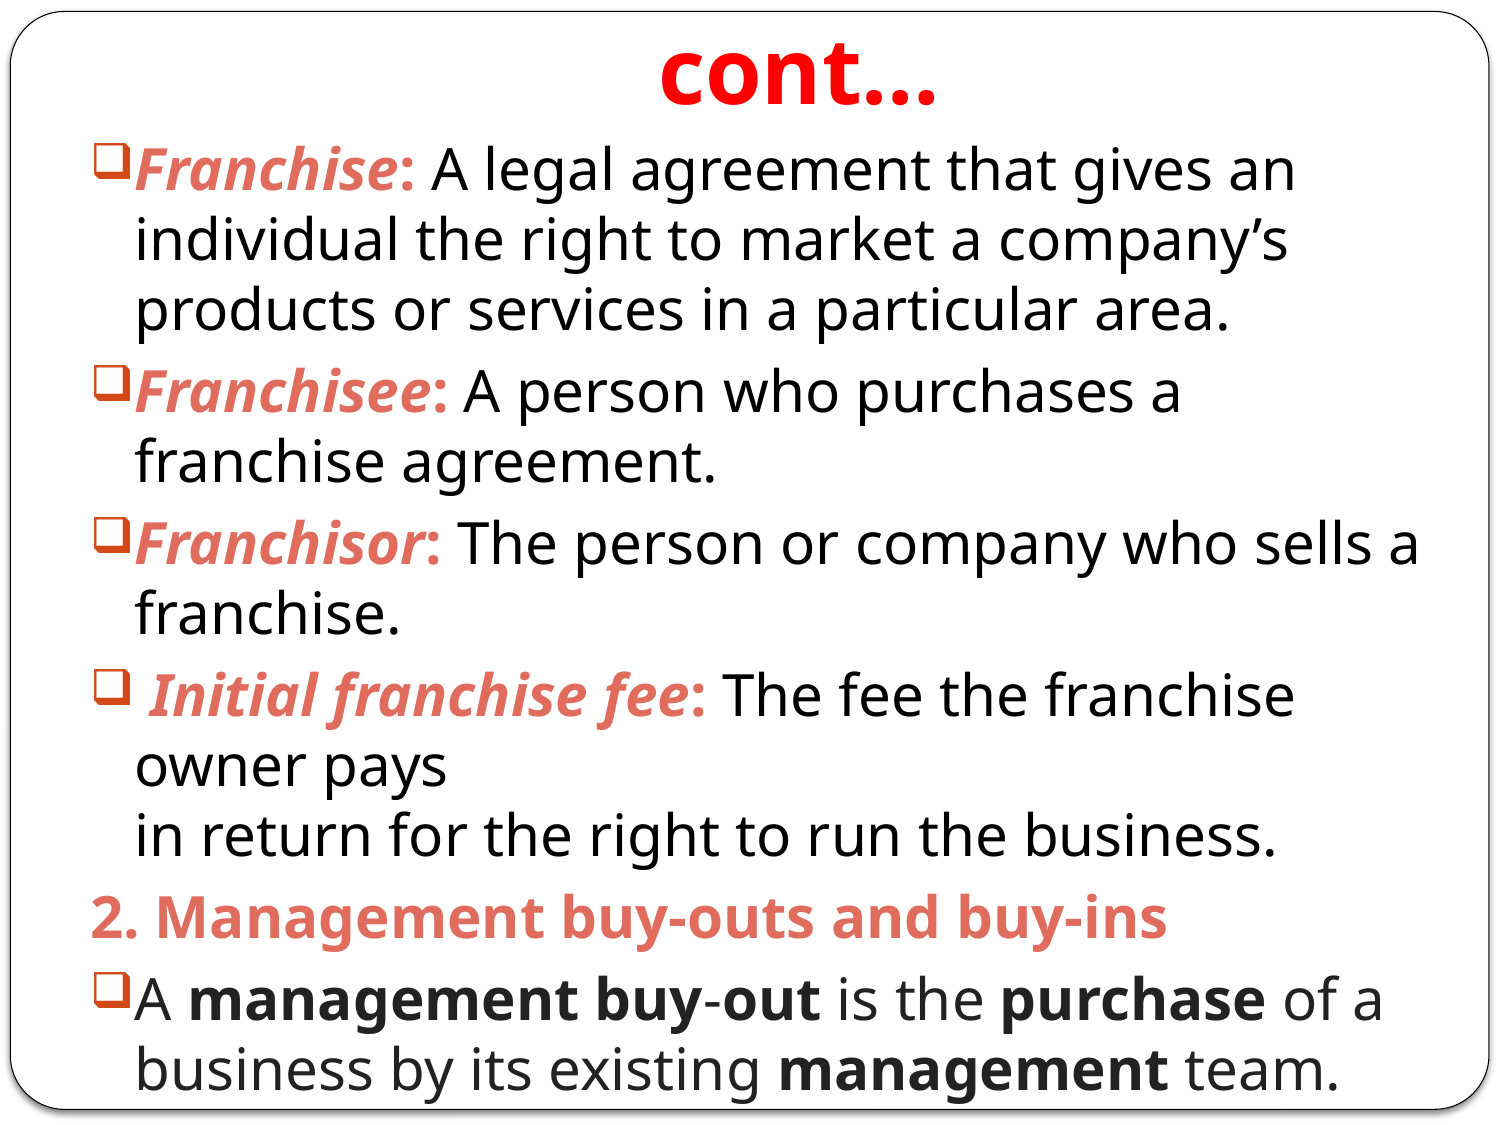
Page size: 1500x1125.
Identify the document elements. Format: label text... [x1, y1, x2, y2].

list Franchise: A legal agreement that gives an individual the right to market a company’s products or services in a particular area. Franchisee: A person who purchases a franchise agreement. Franchisor: The person or company who sells a franchise. Initial franchise fee: The fee the franchise owner pays in return for the right to run the business. 2. Management buy-outs and buy-ins A management buy-out is the purchase of a business by its existing management team. [75, 125, 1438, 1100]
title cont… [150, 37, 1425, 125]
